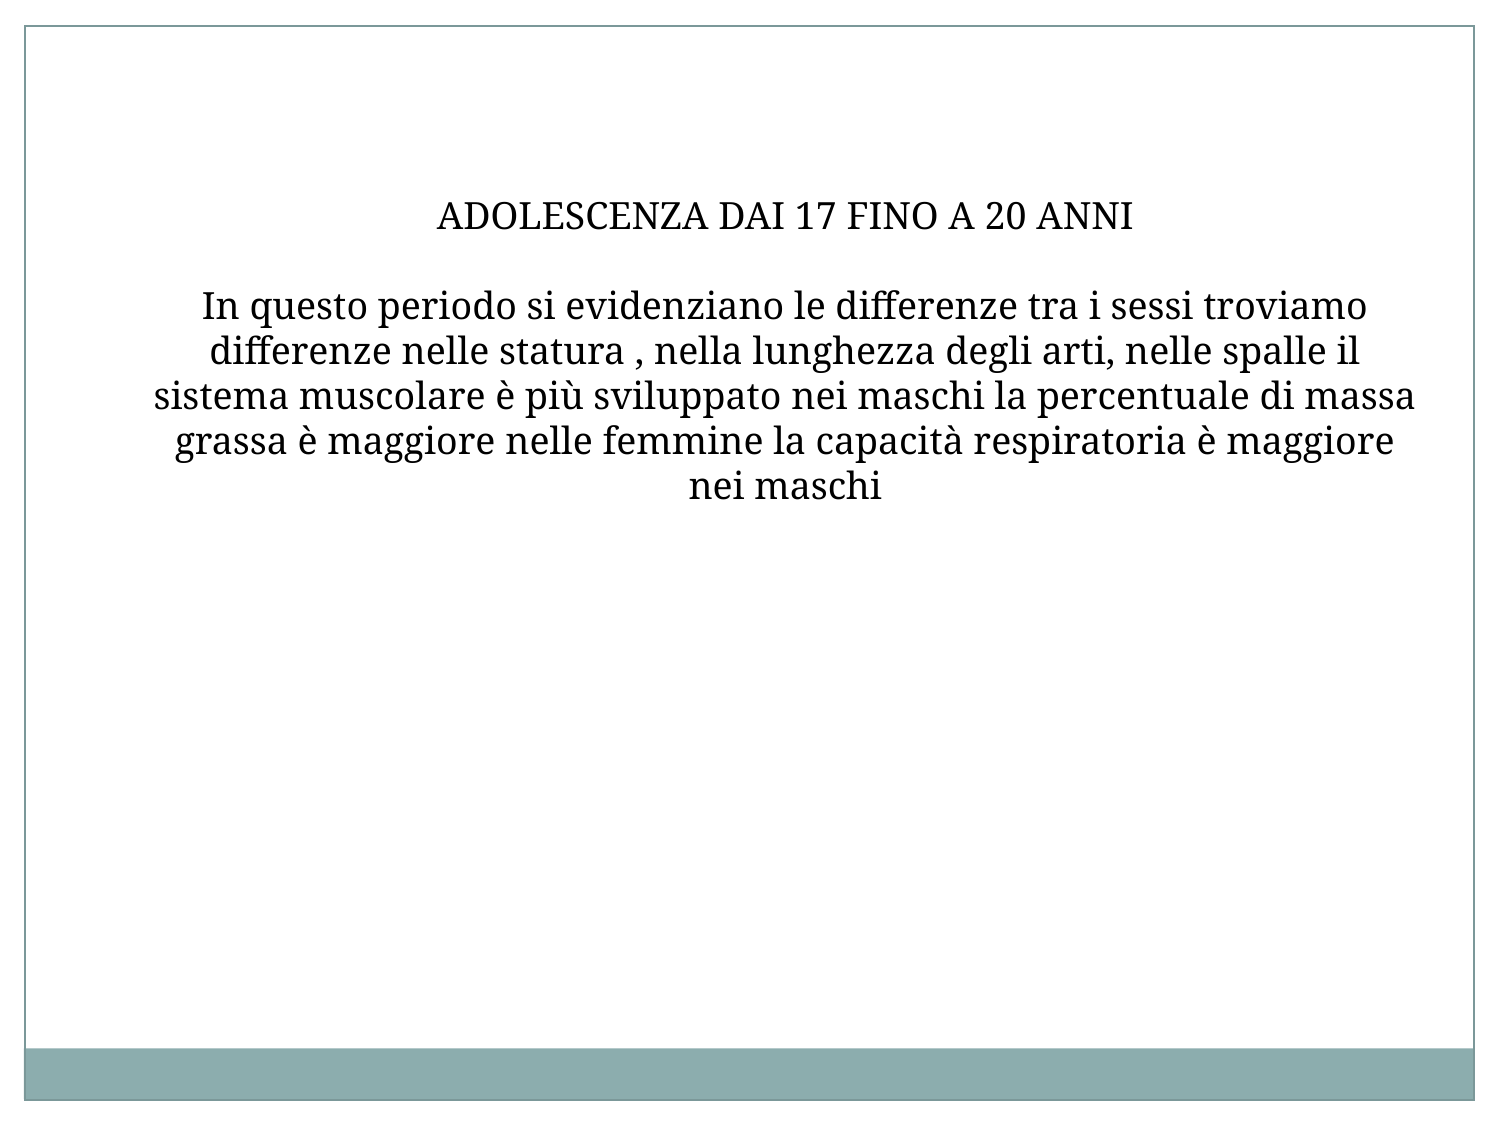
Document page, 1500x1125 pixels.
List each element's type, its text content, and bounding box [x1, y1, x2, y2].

text_box ADOLESCENZA DAI 17 FINO A 20 ANNI In questo periodo si evidenziano le differenze tra i sessi troviamo differenze nelle statura , nella lunghezza degli arti, nelle spalle il sistema muscolare è più sviluppato nei maschi la percentuale di massa grassa è maggiore nelle femmine la capacità respiratoria è maggiore nei maschi [135, 184, 1435, 515]
